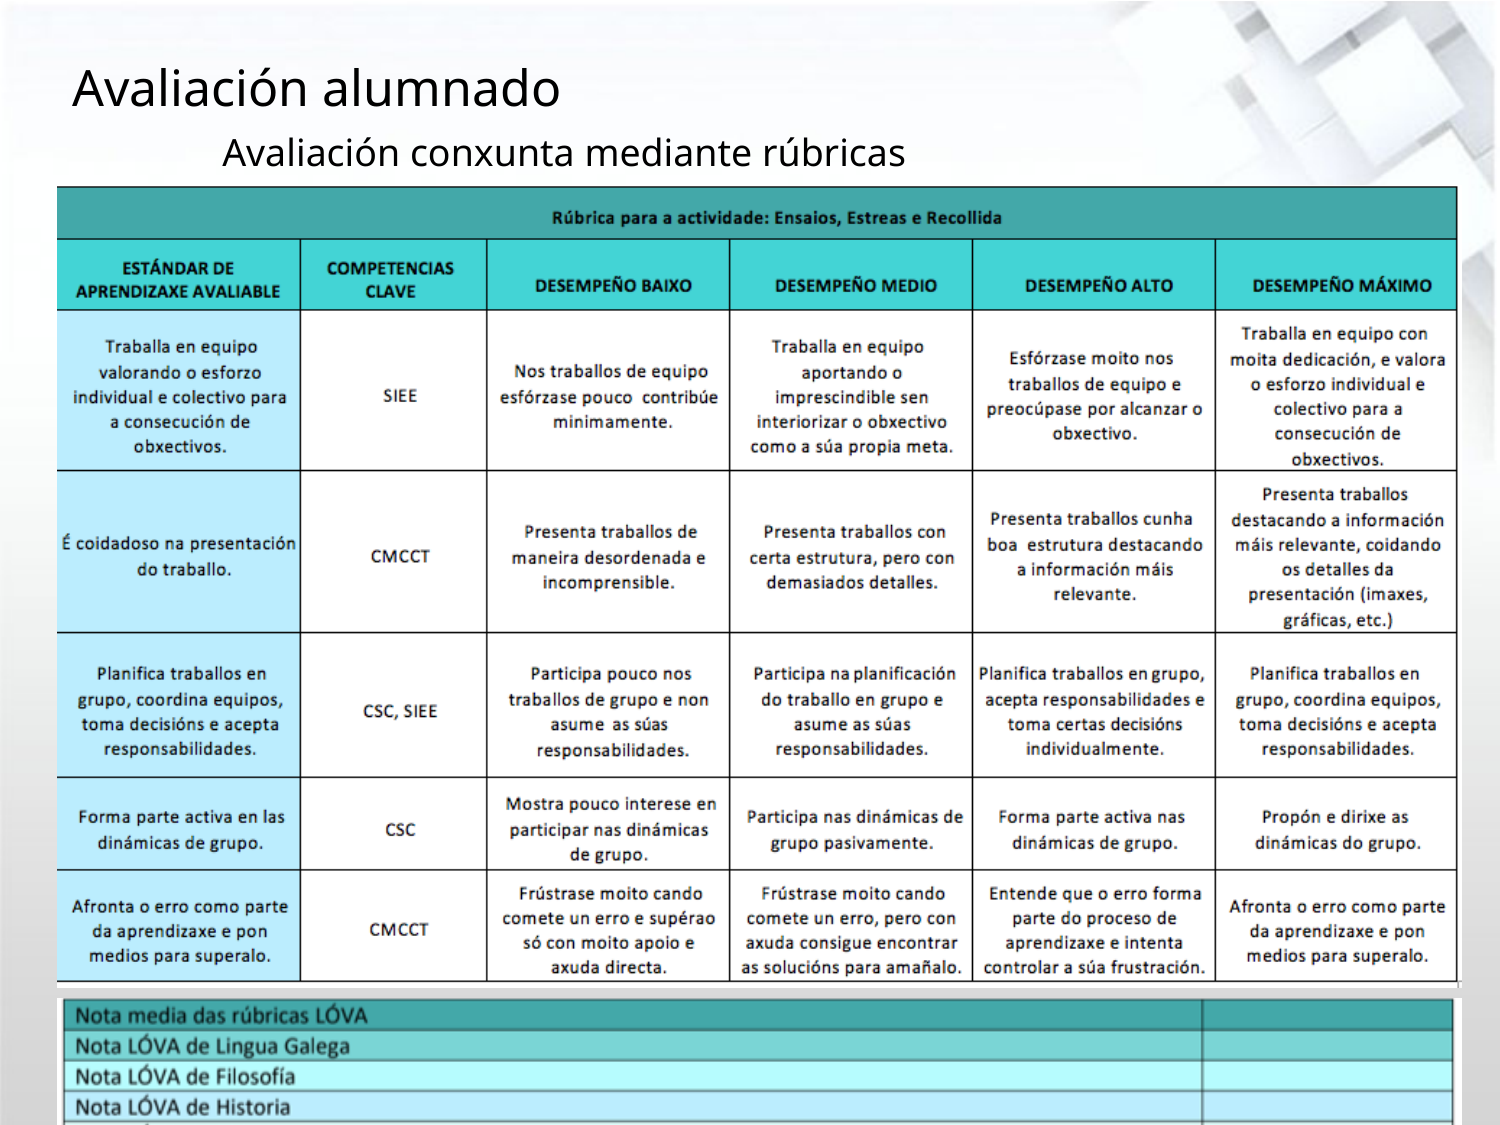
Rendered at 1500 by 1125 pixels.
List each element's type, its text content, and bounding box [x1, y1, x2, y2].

picture [0, 1, 1500, 1125]
text_box Avaliación alumnado Avaliación conxunta mediante rúbricas [57, 48, 1172, 184]
